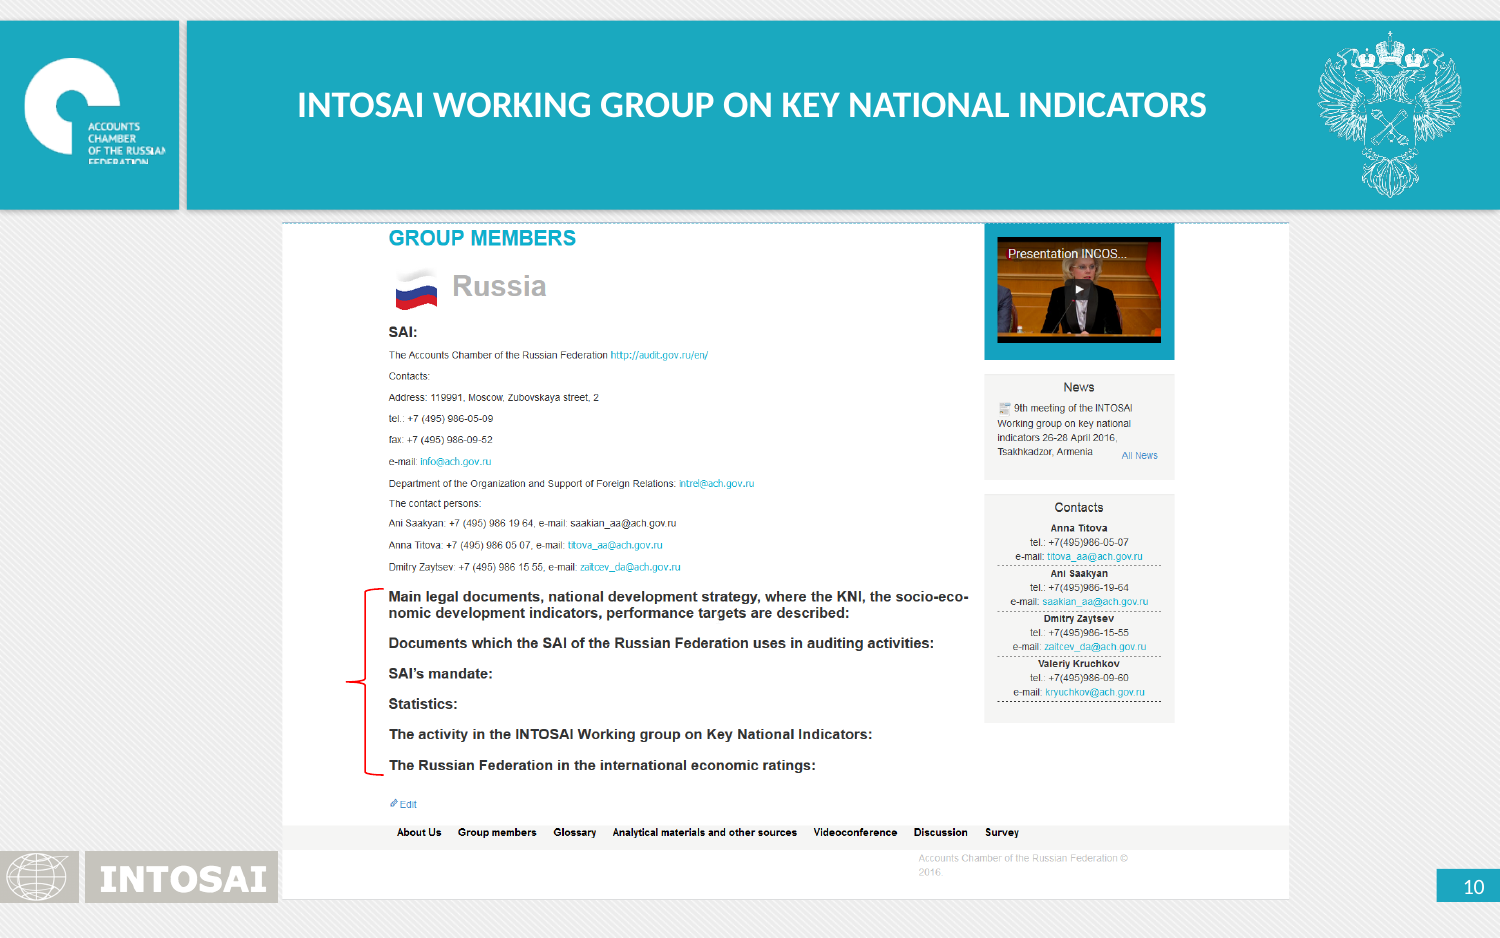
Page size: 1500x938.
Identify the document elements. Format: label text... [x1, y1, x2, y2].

picture [0, 0, 1500, 938]
text_box INTOSAI WORKING GROUP ON KEY NATIONAL INDICATORS [282, 72, 1265, 133]
